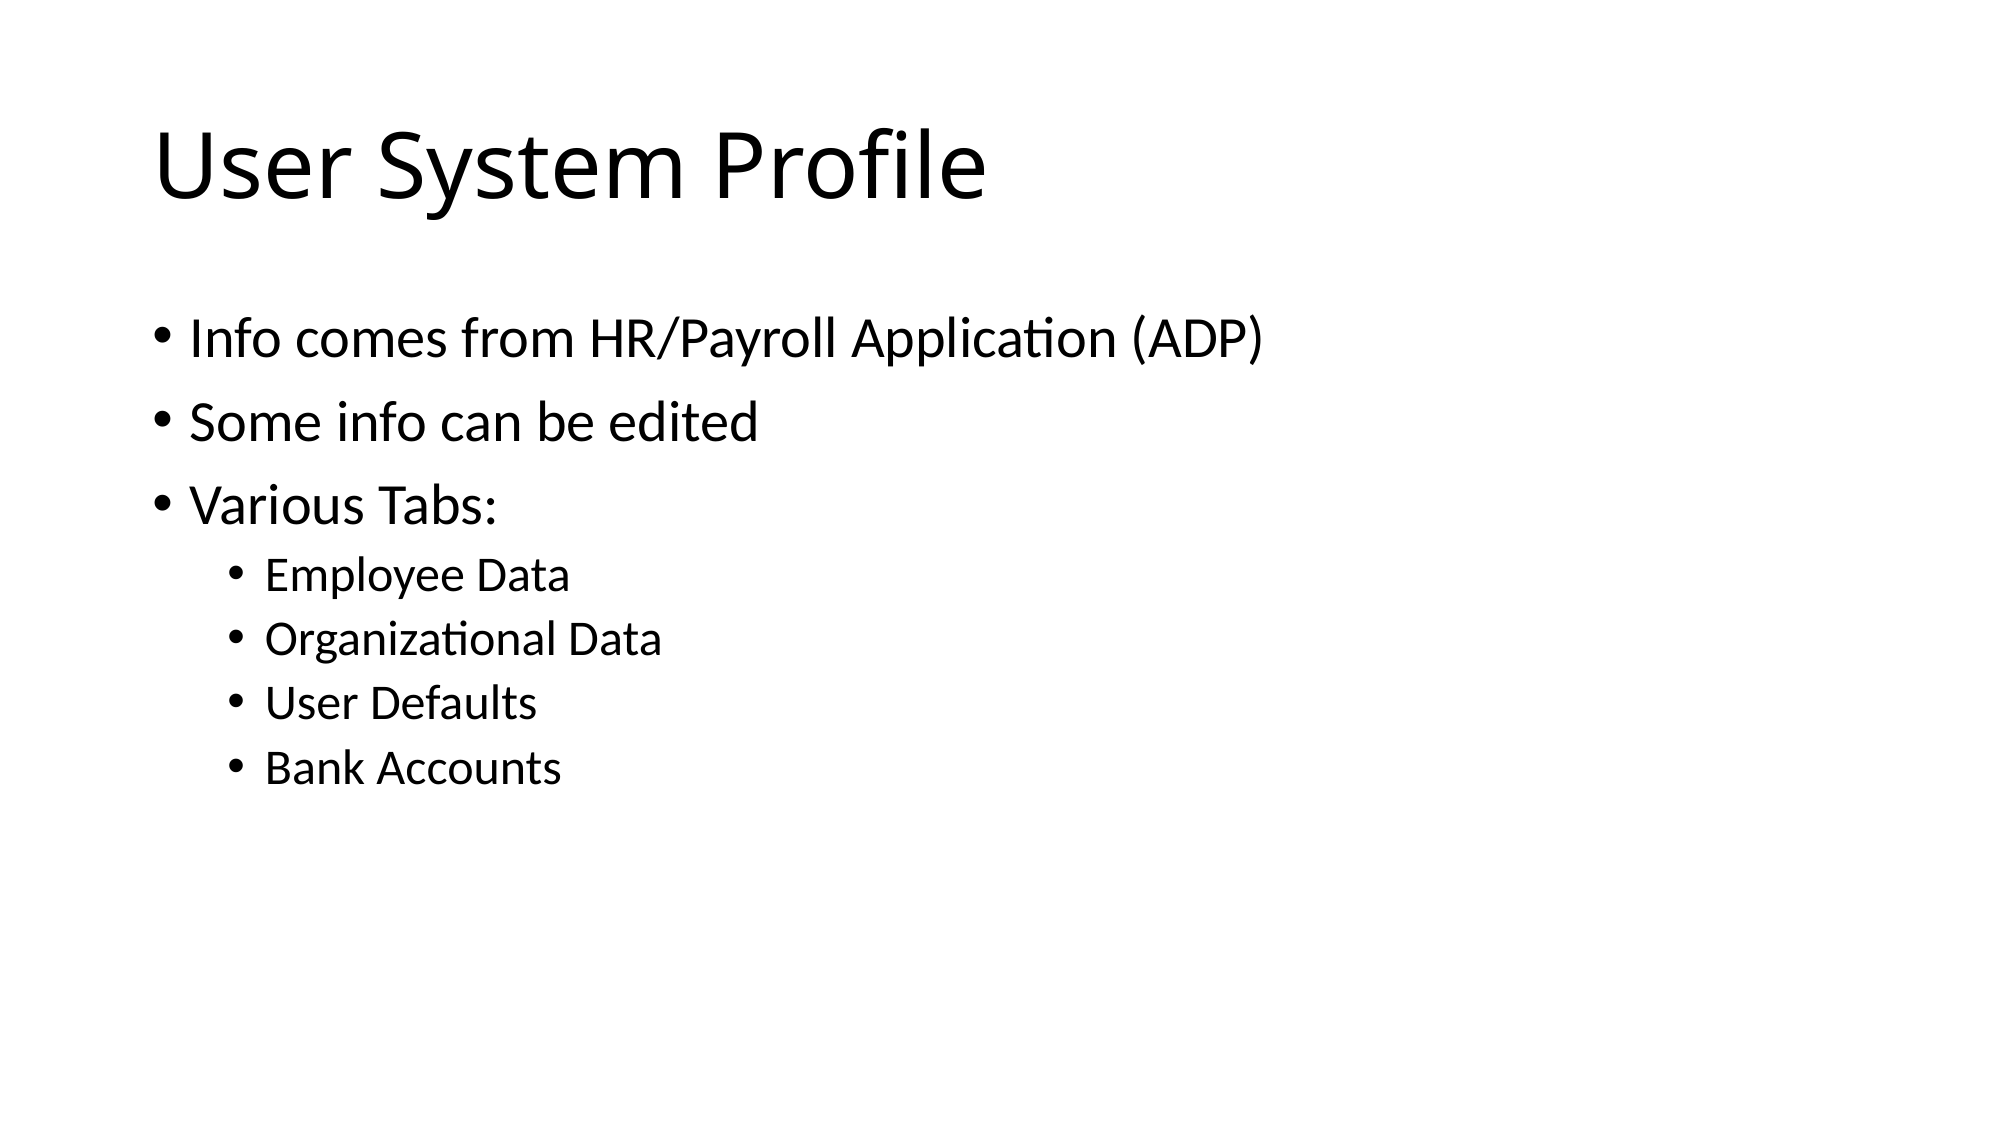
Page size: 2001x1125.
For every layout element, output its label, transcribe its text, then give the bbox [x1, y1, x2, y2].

list Info comes from HR/Payroll Application (ADP) Some info can be edited Various Tabs: Employee Data Organizational Data User Defaults Bank Accounts [137, 299, 1863, 1014]
title User System Profile [137, 59, 1863, 278]
